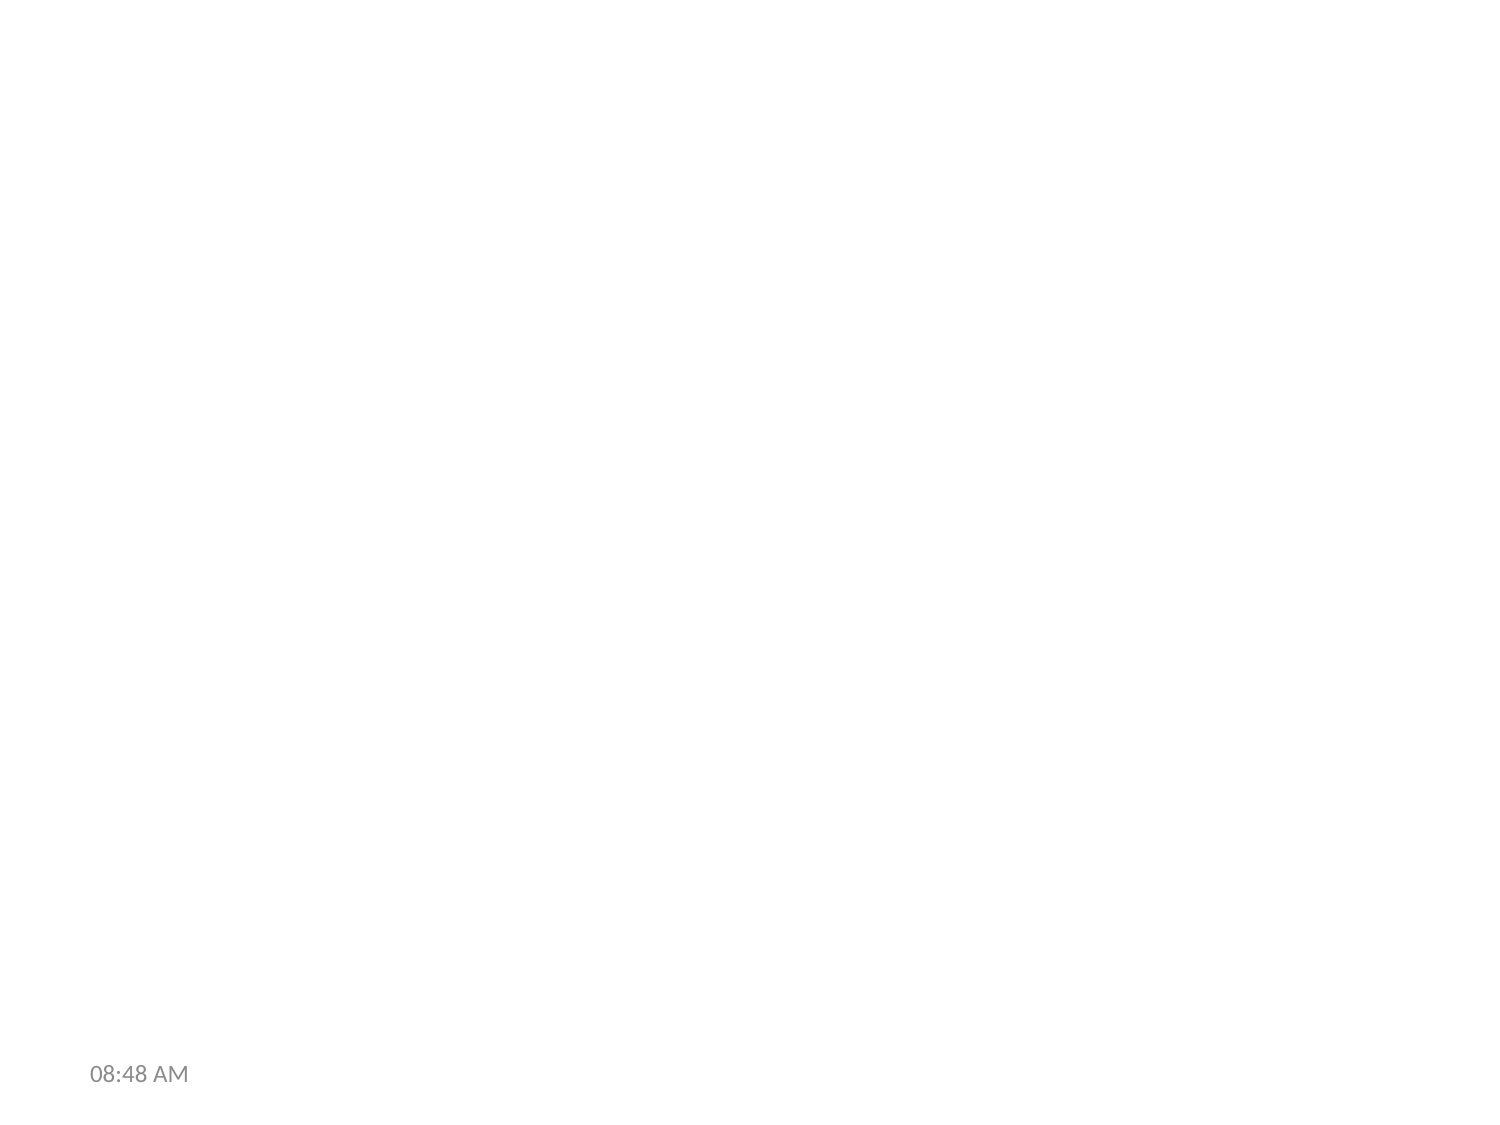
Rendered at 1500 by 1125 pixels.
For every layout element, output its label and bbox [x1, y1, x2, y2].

slide_number [75, 1042, 425, 1103]
